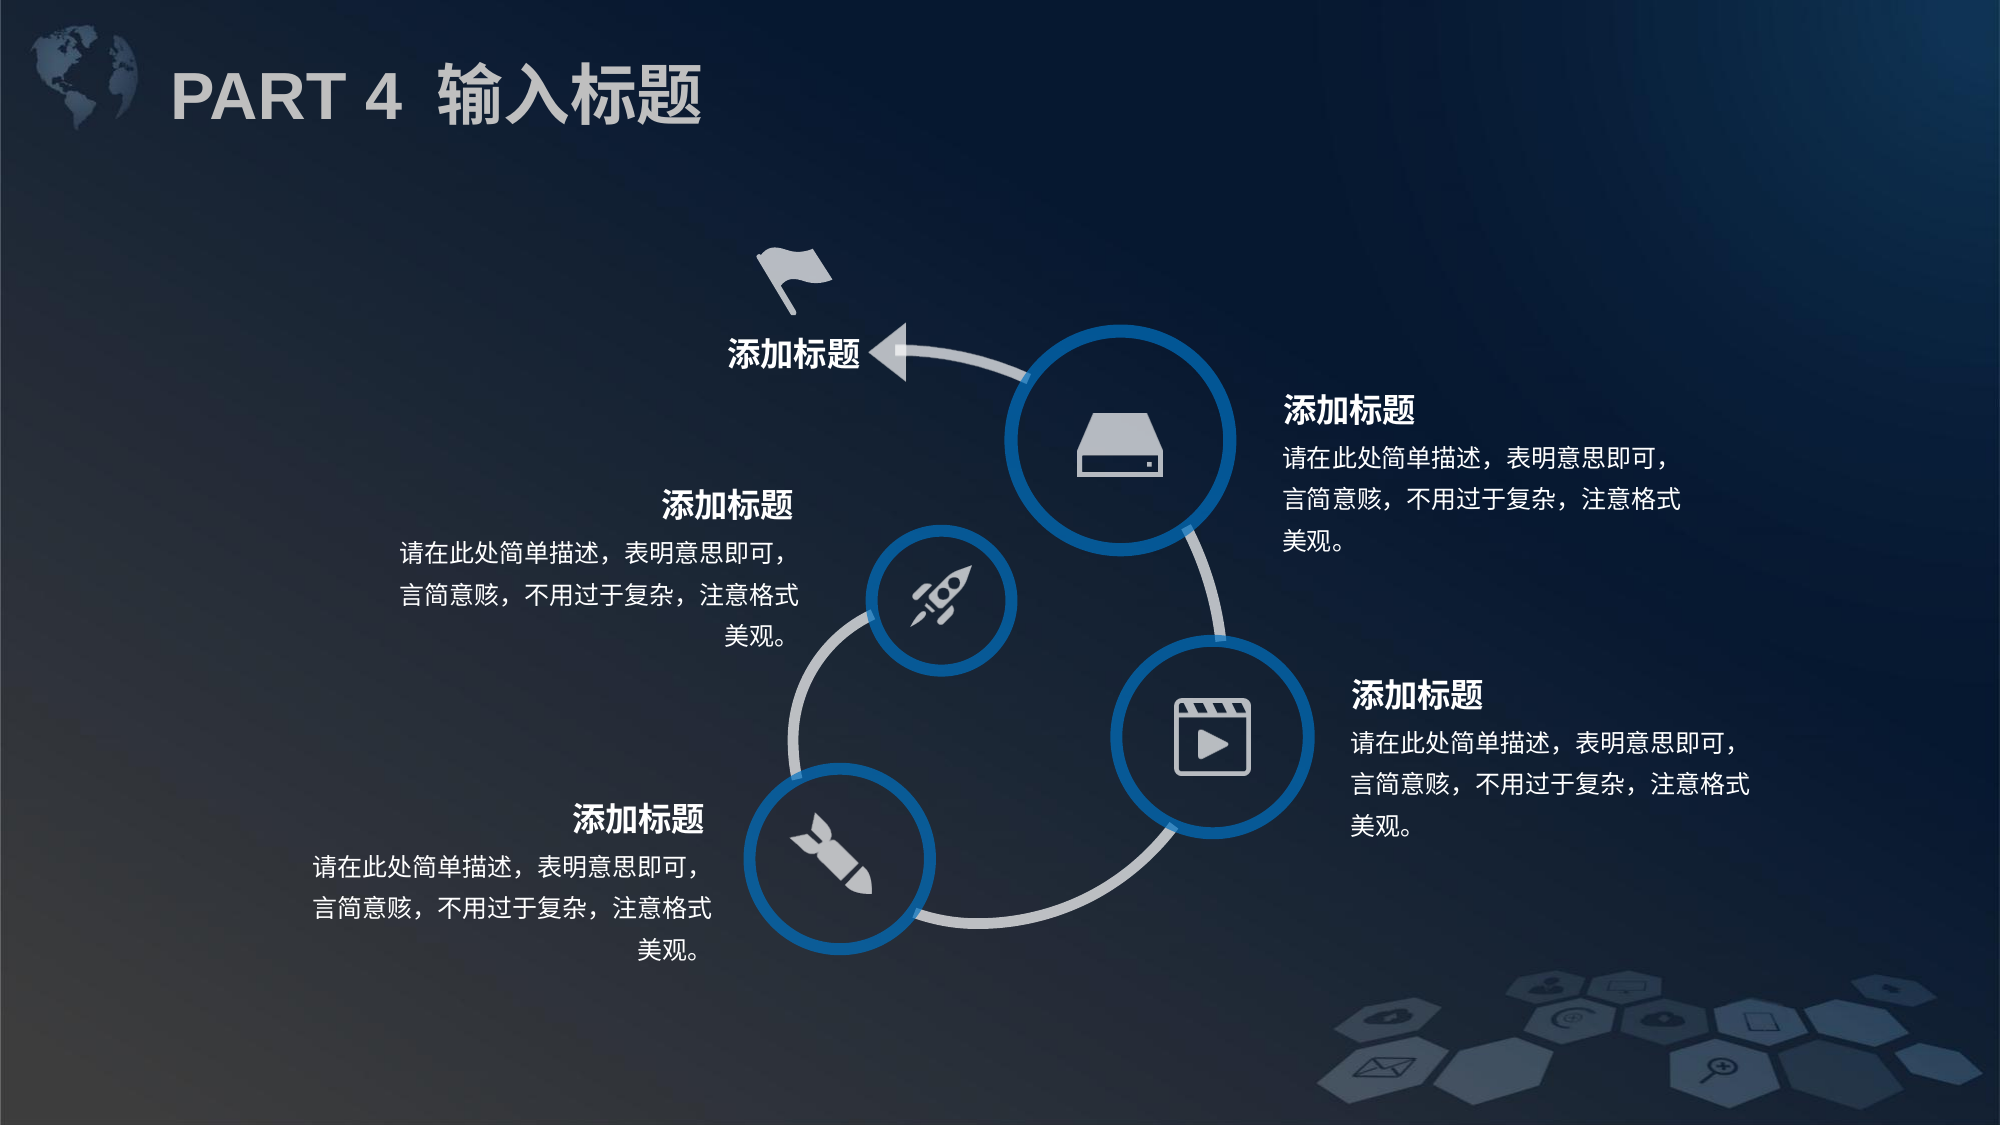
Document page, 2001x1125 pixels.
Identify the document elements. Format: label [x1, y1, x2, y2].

picture [0, 0, 2000, 1125]
text_box [284, 245, 1776, 974]
